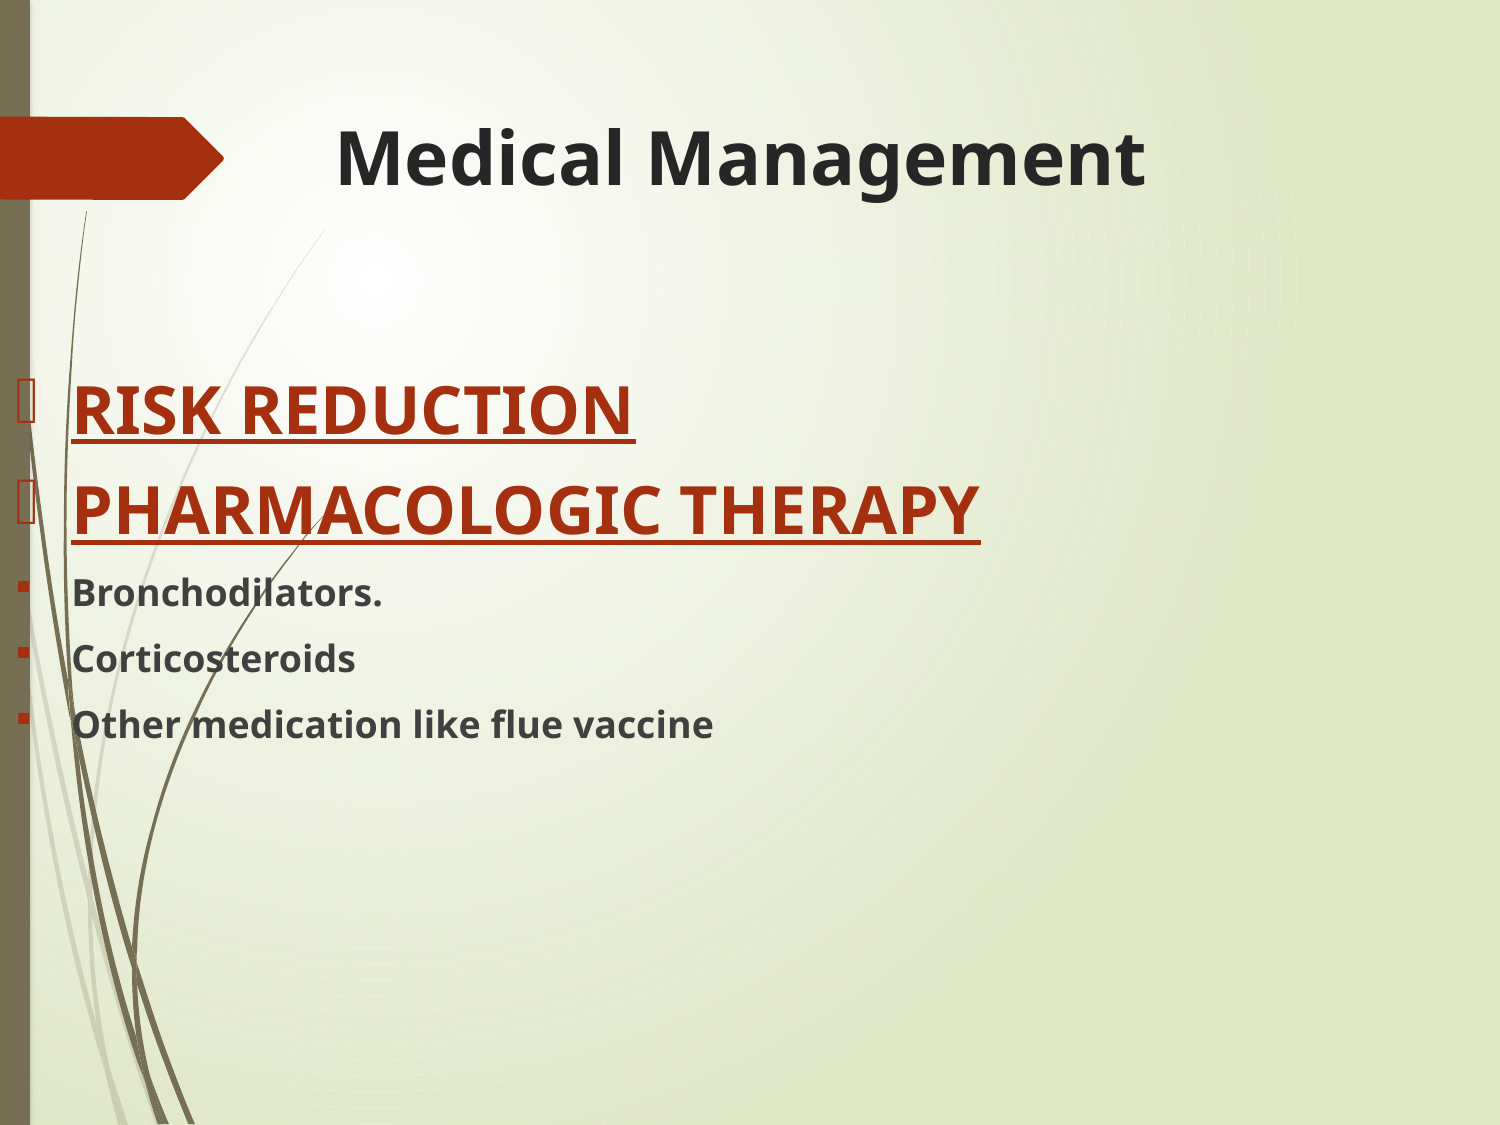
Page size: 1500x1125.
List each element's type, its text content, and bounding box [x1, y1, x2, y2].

title Medical Management [319, 102, 1400, 313]
list RISK REDUCTION PHARMACOLOGIC THERAPY Bronchodilators. Corticosteroids Other medication like flue vaccine [0, 360, 1500, 1125]
